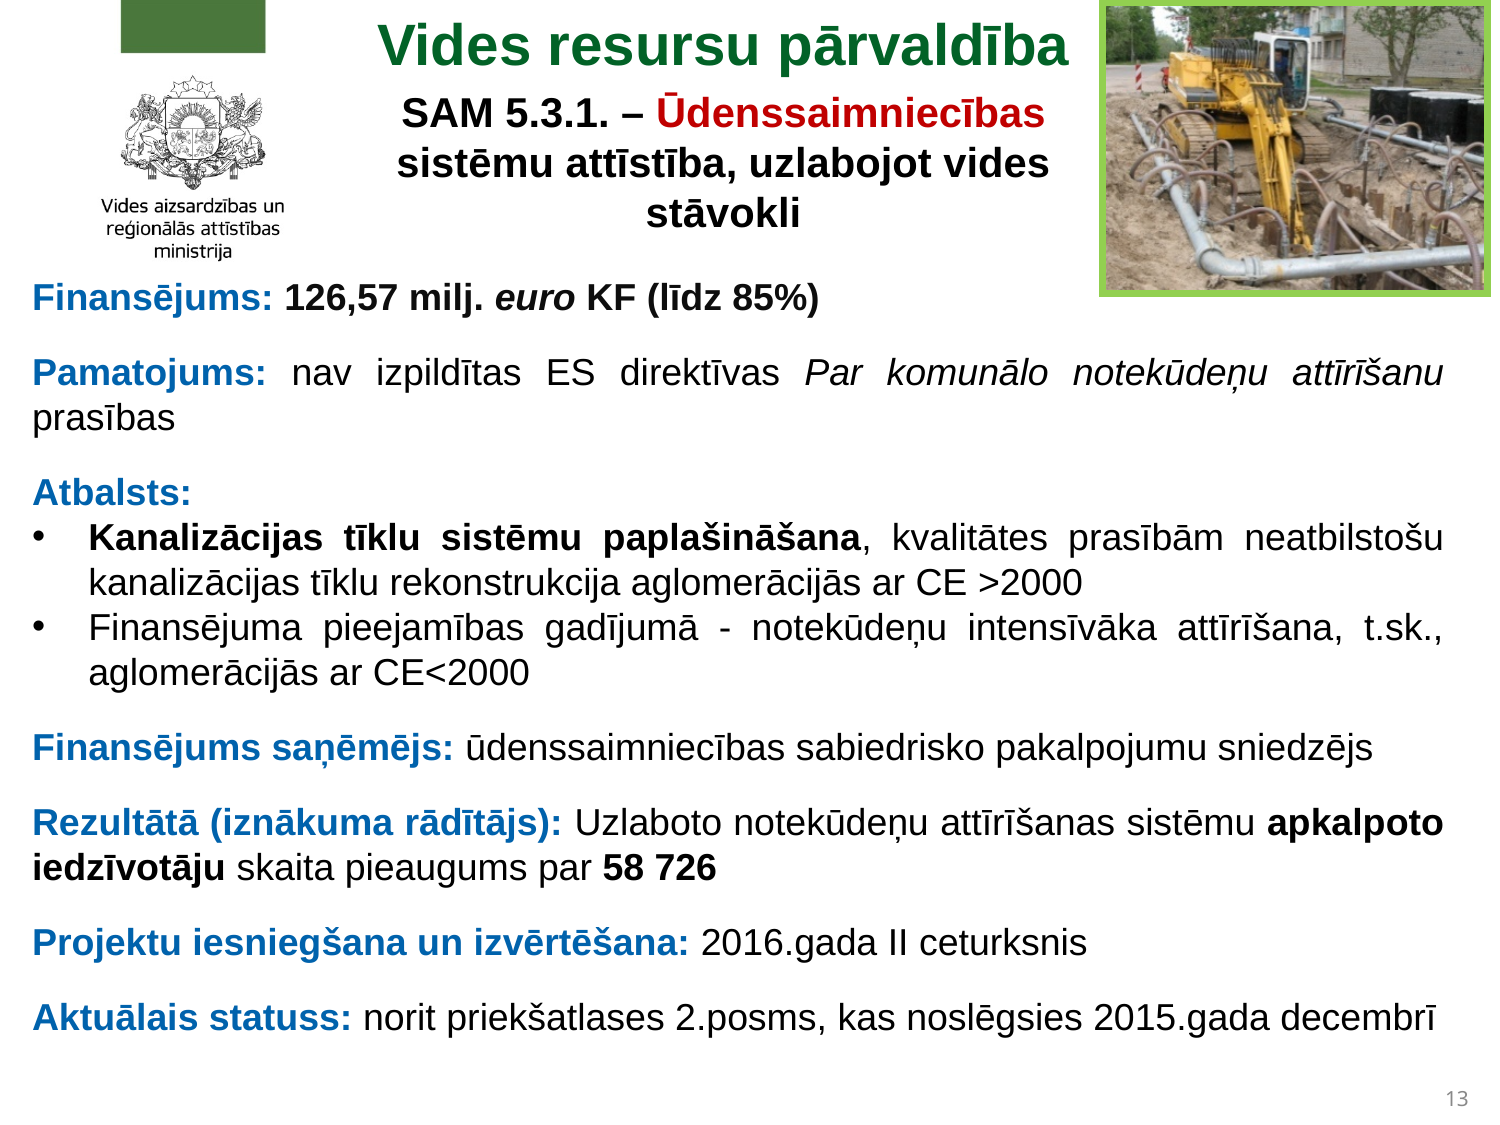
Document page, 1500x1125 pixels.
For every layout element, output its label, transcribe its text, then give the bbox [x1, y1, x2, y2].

picture [48, 91, 338, 265]
slide_number 13 [1409, 1074, 1484, 1125]
text_box SAM 5.3.1. – Ūdenssaimniecības sistēmu attīstība, uzlabojot vides stāvokli [323, 78, 1100, 244]
picture [1105, 6, 1485, 290]
text_box Vides resursu pārvaldība [0, 0, 1099, 91]
text_box Finansējums: 126,57 milj. euro KF (līdz 85%) Pamatojums: nav izpildītas ES direktīvas Par komunālo notekūdeņu attīrīšanu prasības Atbalsts: Kanalizācijas tīklu sistēmu paplašināšana, kvalitātes prasībām neatbilstošu kanalizācijas tīklu rekonstrukcija aglomerācijās ar CE >2000 Finansējuma pieejamības gadījumā - notekūdeņu intensīvāka attīrīšana, t.sk., aglomerācijās ar CE<2000 Finansējums saņēmējs: ūdenssaimniecības sabiedrisko pakalpojumu sniedzējs Rezultātā (iznākuma rādītājs): Uzlaboto notekūdeņu attīrīšanas sistēmu apkalpoto iedzīvotāju skaita pieaugums par 58 726 Projektu iesniegšana un izvērtēšana: 2016.gada II ceturksnis Aktuālais statuss: norit priekšatlases 2.posms, kas noslēgsies 2015.gada decembrī [17, 265, 1459, 1075]
